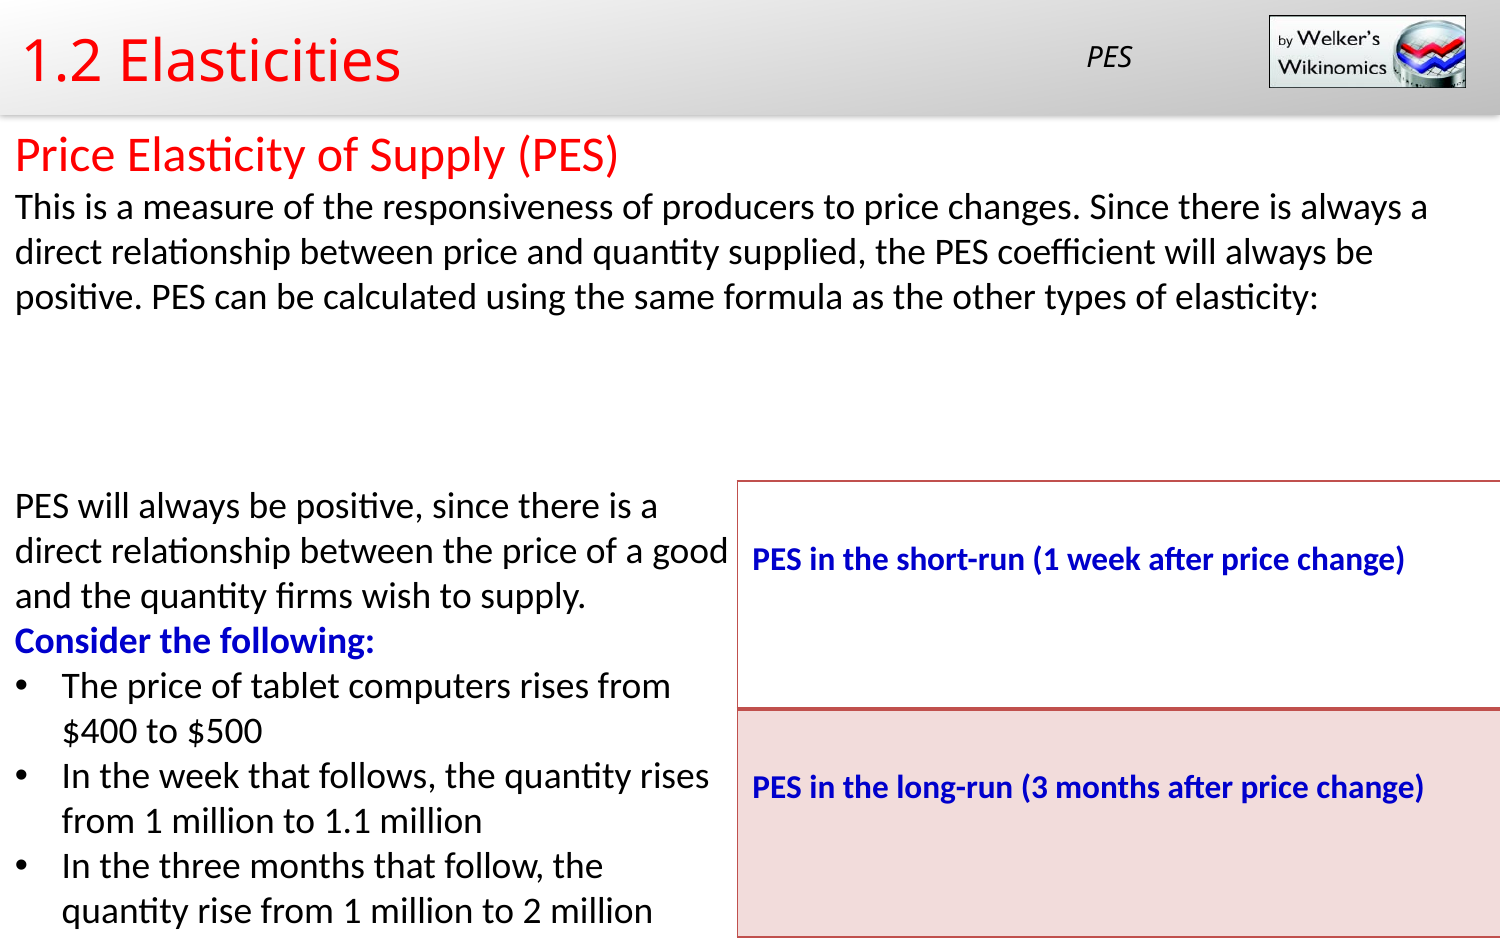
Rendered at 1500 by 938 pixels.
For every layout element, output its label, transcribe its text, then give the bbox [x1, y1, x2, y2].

text_box PES will always be positive, since there is a direct relationship between the price of a good and the quantity firms wish to supply. Consider the following: The price of tablet computers rises from $400 to $500 In the week that follows, the quantity rises from 1 million to 1.1 million In the three months that follow, the quantity rise from 1 million to 2 million [0, 474, 750, 938]
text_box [0, 0, 1500, 115]
